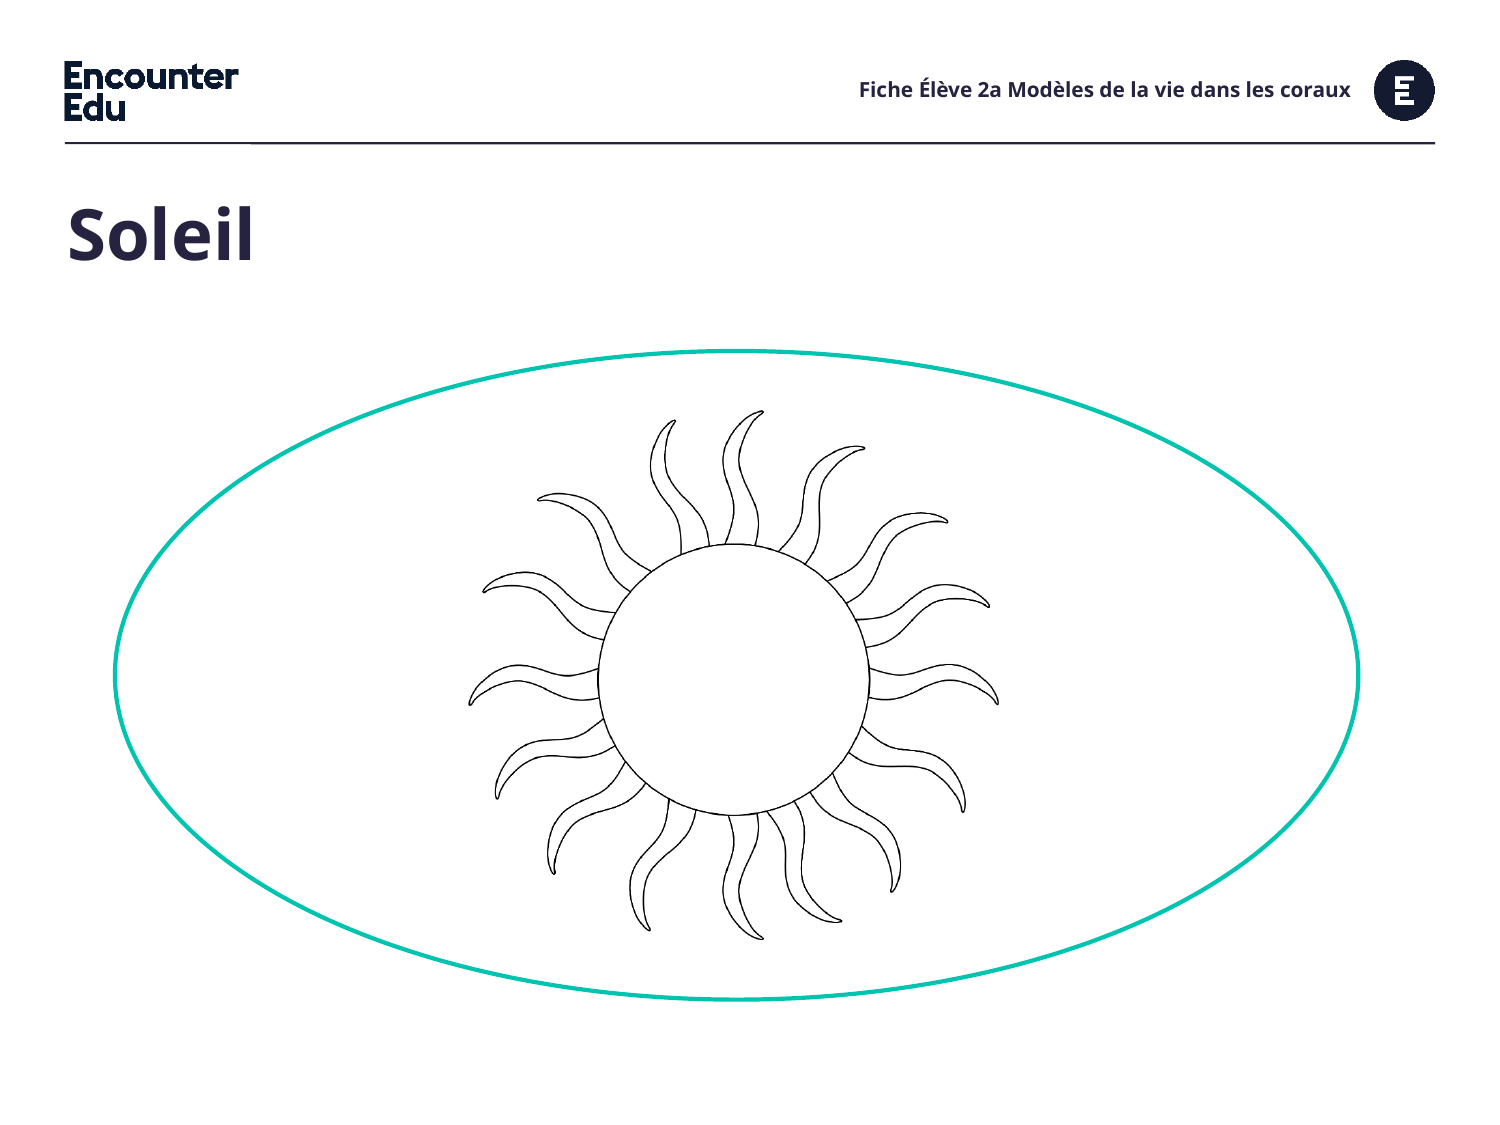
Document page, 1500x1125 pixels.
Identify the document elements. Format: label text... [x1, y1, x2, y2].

picture [1372, 58, 1436, 122]
picture [467, 410, 999, 940]
list Soleil [59, 191, 929, 394]
text_box [114, 366, 1359, 1000]
title Fiche Élève 2a Modèles de la vie dans les coraux [749, 67, 1359, 114]
picture [60, 59, 243, 122]
